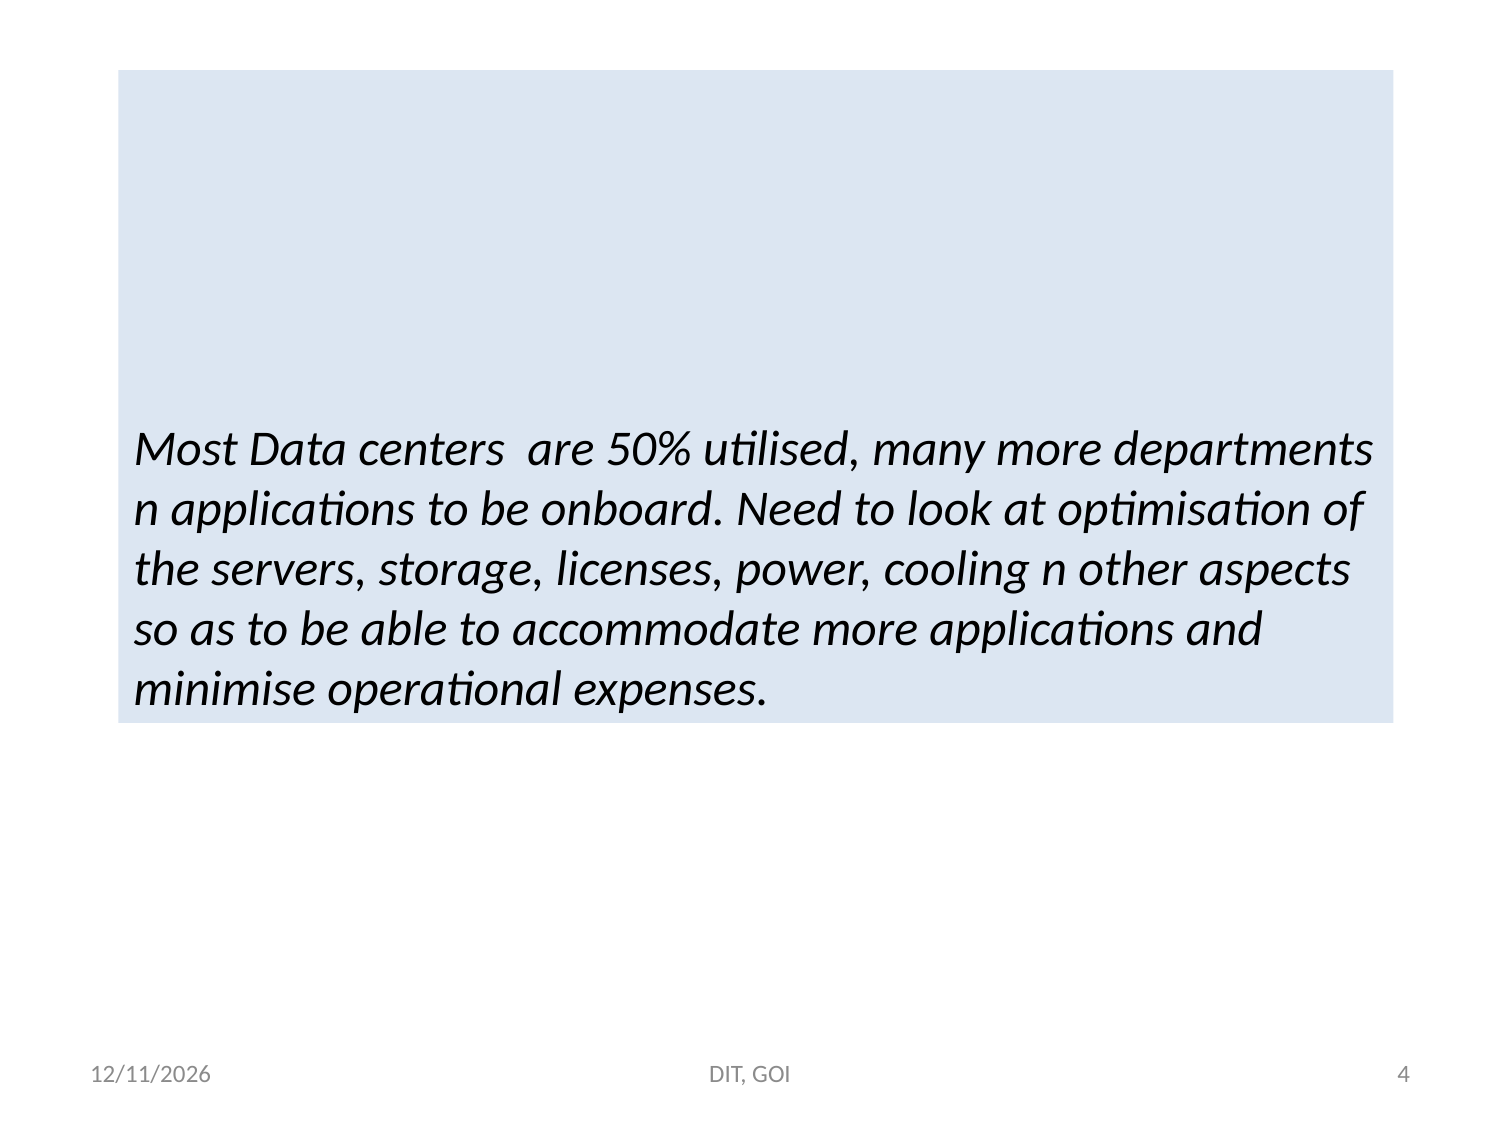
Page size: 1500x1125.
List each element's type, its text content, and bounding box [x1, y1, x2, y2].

list Most Data centers are 50% utilised, many more departments n applications to be onboard. Need to look at optimisation of the servers, storage, licenses, power, cooling n other aspects so as to be able to accommodate more applications and minimise operational expenses. [118, 70, 1394, 723]
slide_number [75, 1042, 425, 1103]
footer DIT, GOI [512, 1042, 988, 1103]
slide_number 4 [1074, 1042, 1425, 1103]
